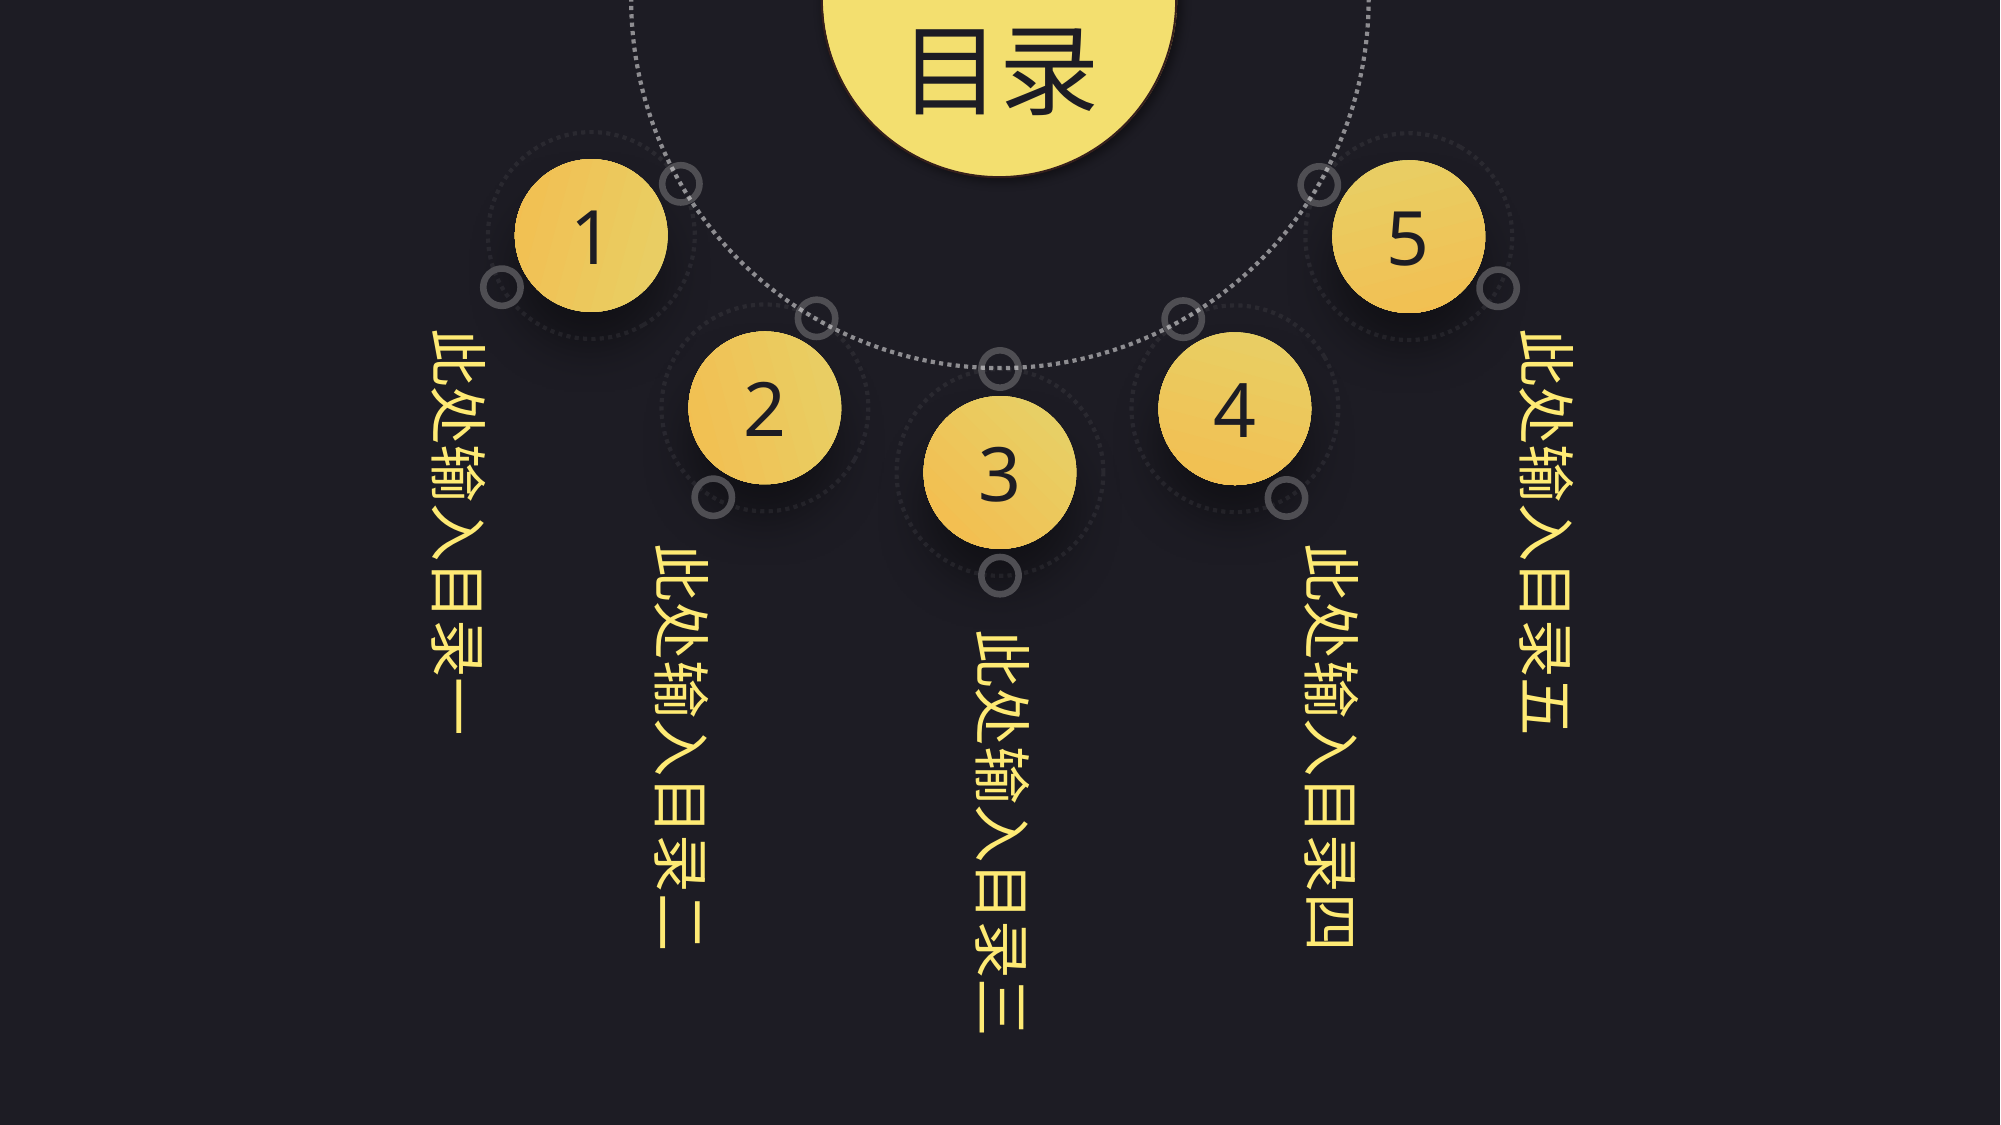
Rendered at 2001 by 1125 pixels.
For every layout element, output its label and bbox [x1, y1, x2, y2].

text_box [0, 0, 2000, 1125]
